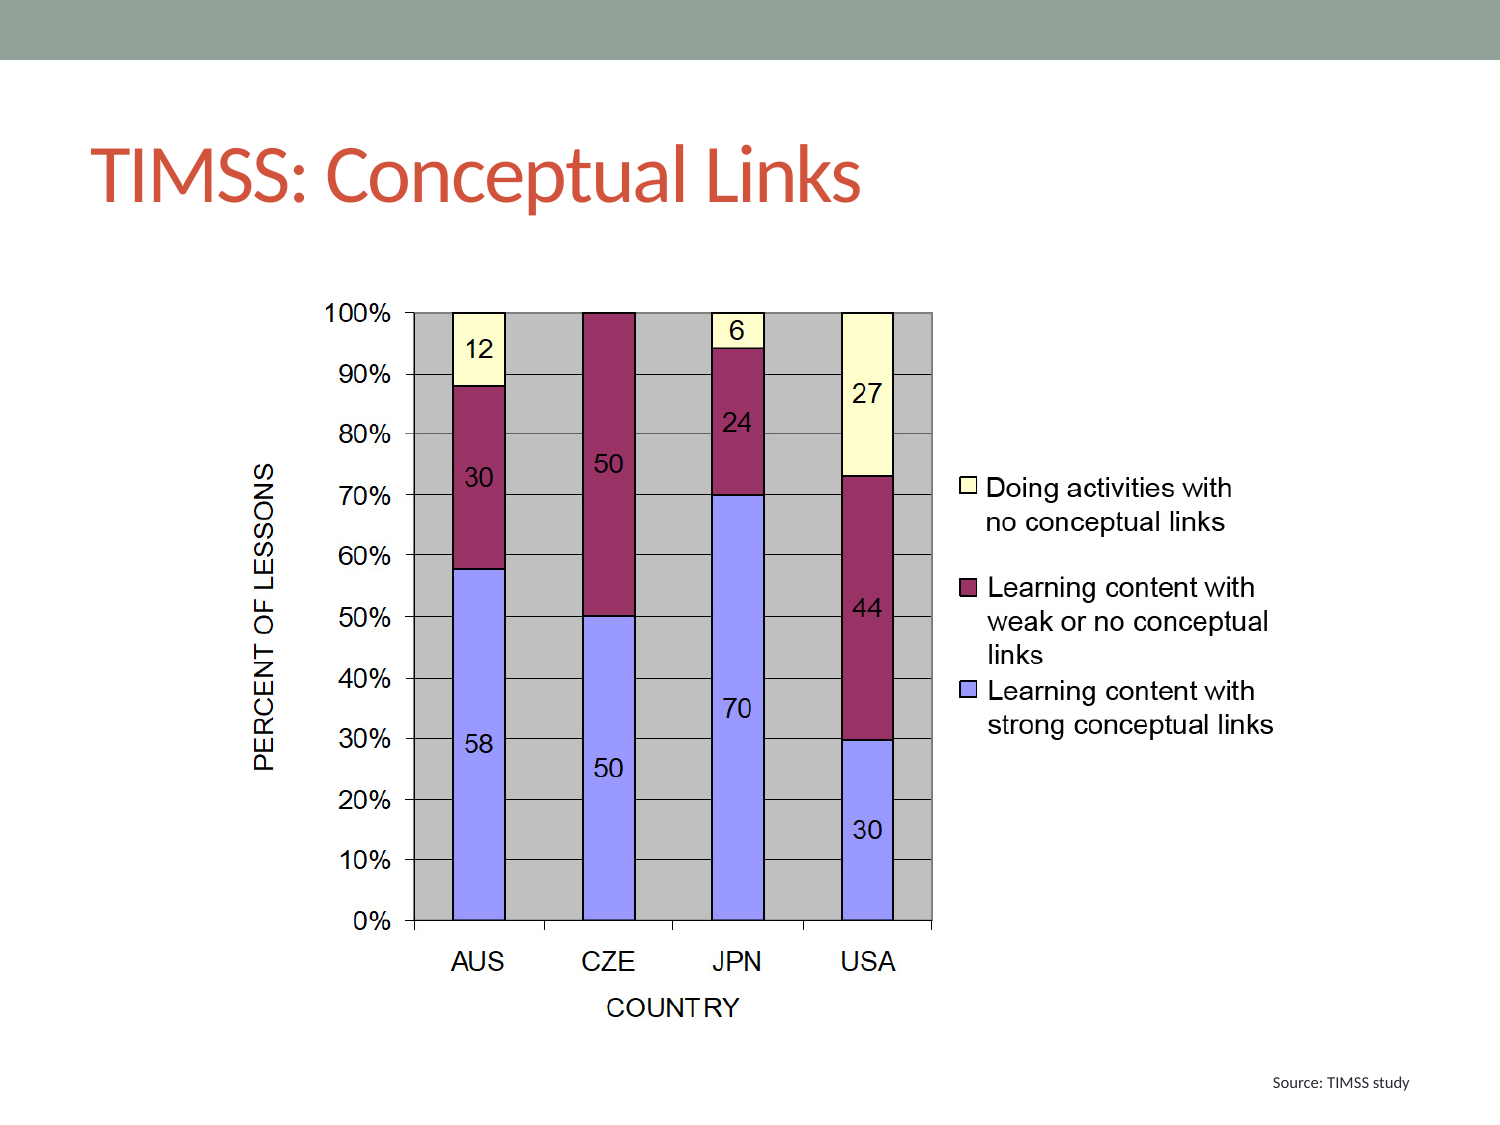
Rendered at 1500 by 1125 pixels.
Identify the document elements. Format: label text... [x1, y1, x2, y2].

text_box Source: TIMSS study [1258, 1064, 1425, 1100]
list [213, 262, 1287, 1063]
title TIMSS: Conceptual Links [75, 87, 1425, 250]
